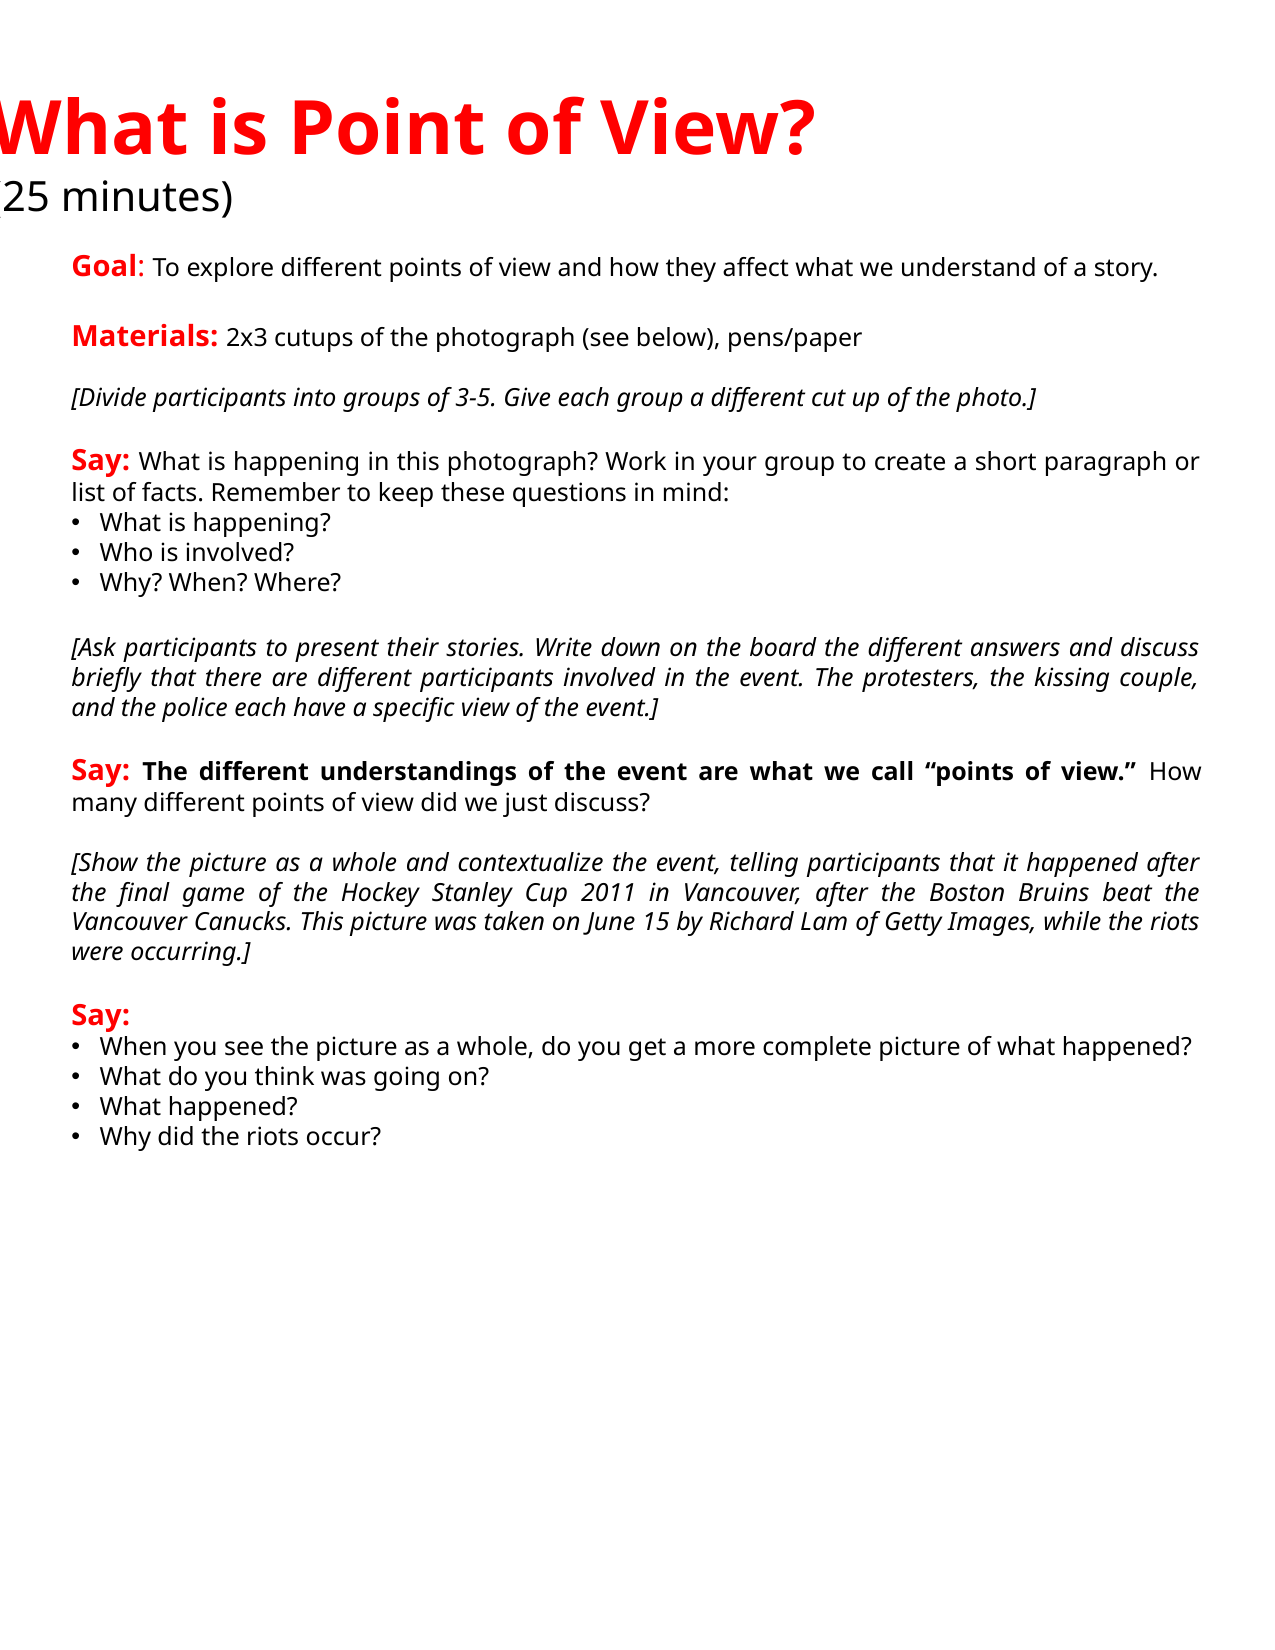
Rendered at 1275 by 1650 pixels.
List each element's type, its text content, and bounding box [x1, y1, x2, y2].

text_box What is Point of View? (25 minutes) [0, 72, 832, 227]
text_box Goal: To explore different points of view and how they affect what we understand of a story. Materials: 2x3 cutups of the photograph (see below), pens/paper [Divide participants into groups of 3-5. Give each group a different cut up of the photo.] Say: What is happening in this photograph? Work in your group to create a short paragraph or list of facts. Remember to keep these questions in mind: What is happening? Who is involved? Why? When? Where? [Ask participants to present their stories. Write down on the board the different answers and discuss briefly that there are different participants involved in the event. The protesters, the kissing couple, and the police each have a specific view of the event.] Say: The different understandings of the event are what we call “points of view.” How many different points of view did we just discuss? [Show the picture as a whole and contextualize the event, telling participants that it happened after the final game of the Hockey Stanley Cup 2011 in Vancouver, after the Boston Bruins beat the Vancouver Canucks. This picture was taken on June 15 by Richard Lam of Getty Images, while the riots were occurring.] Say: When you see the picture as a whole, do you get a more complete picture of what happened? What do you think was going on? What happened? Why did the riots occur? [56, 239, 1217, 1223]
